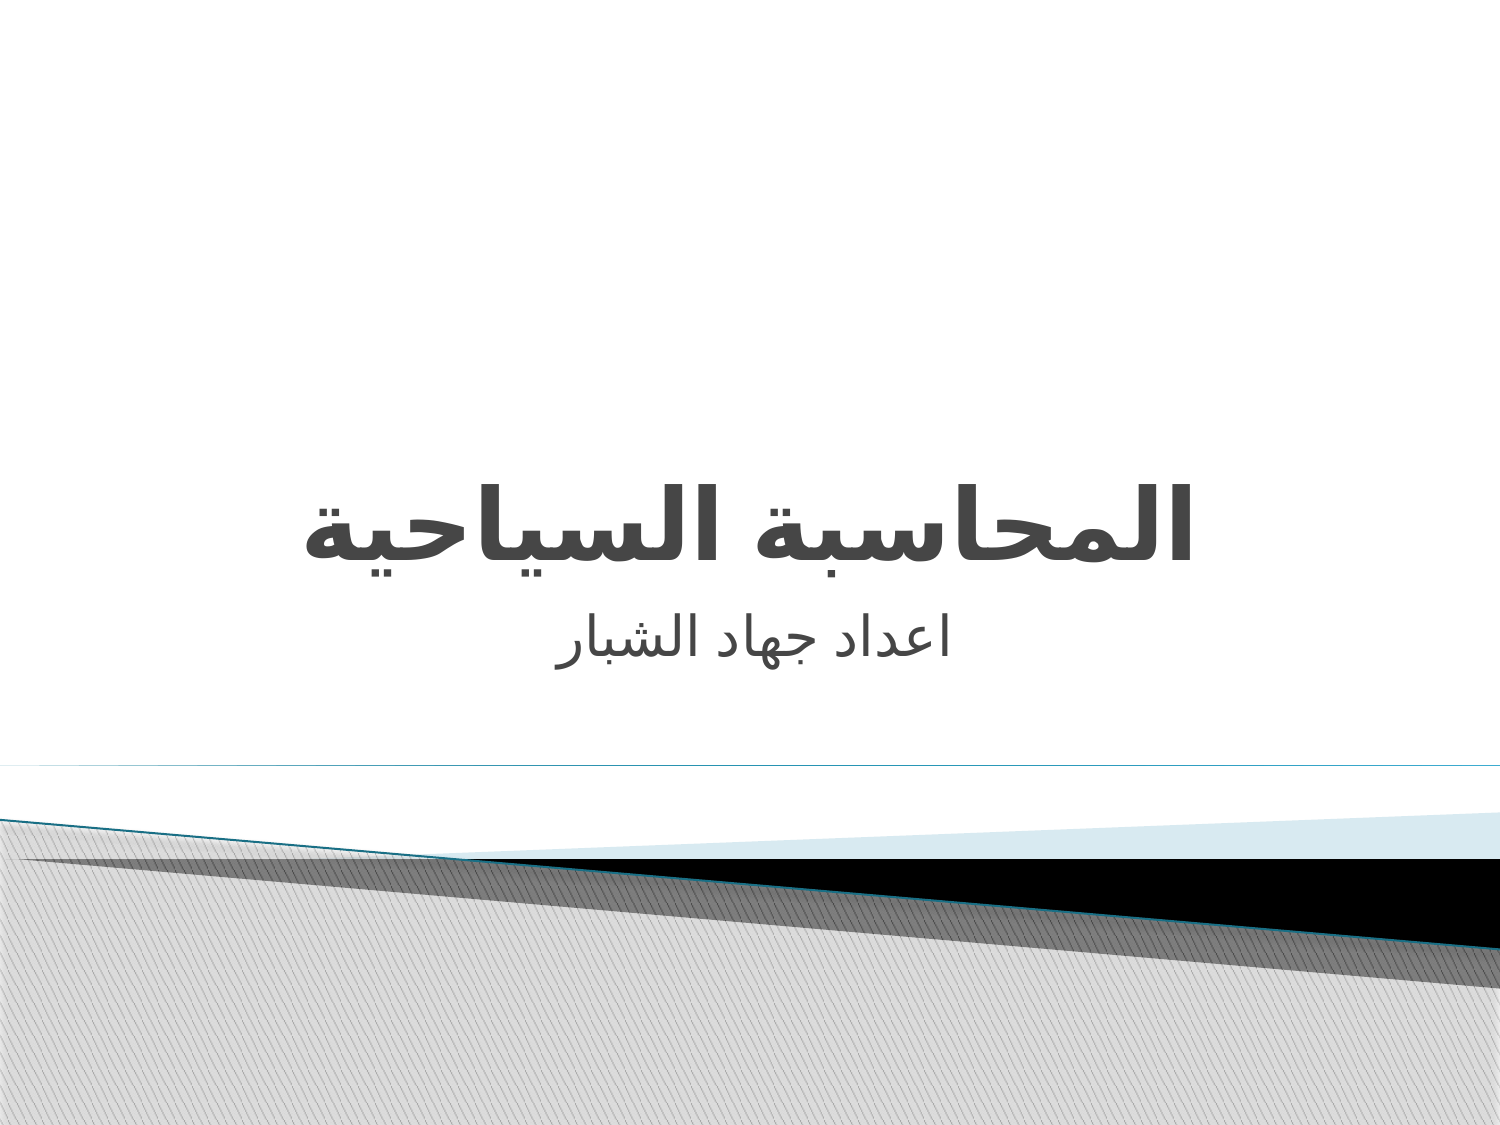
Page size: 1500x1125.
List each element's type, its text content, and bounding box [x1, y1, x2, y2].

subtitle اعداد جهاد الشبار [112, 592, 1388, 790]
title المحاسبة السياحية [112, 287, 1388, 588]
picture [5, 859, 1500, 989]
